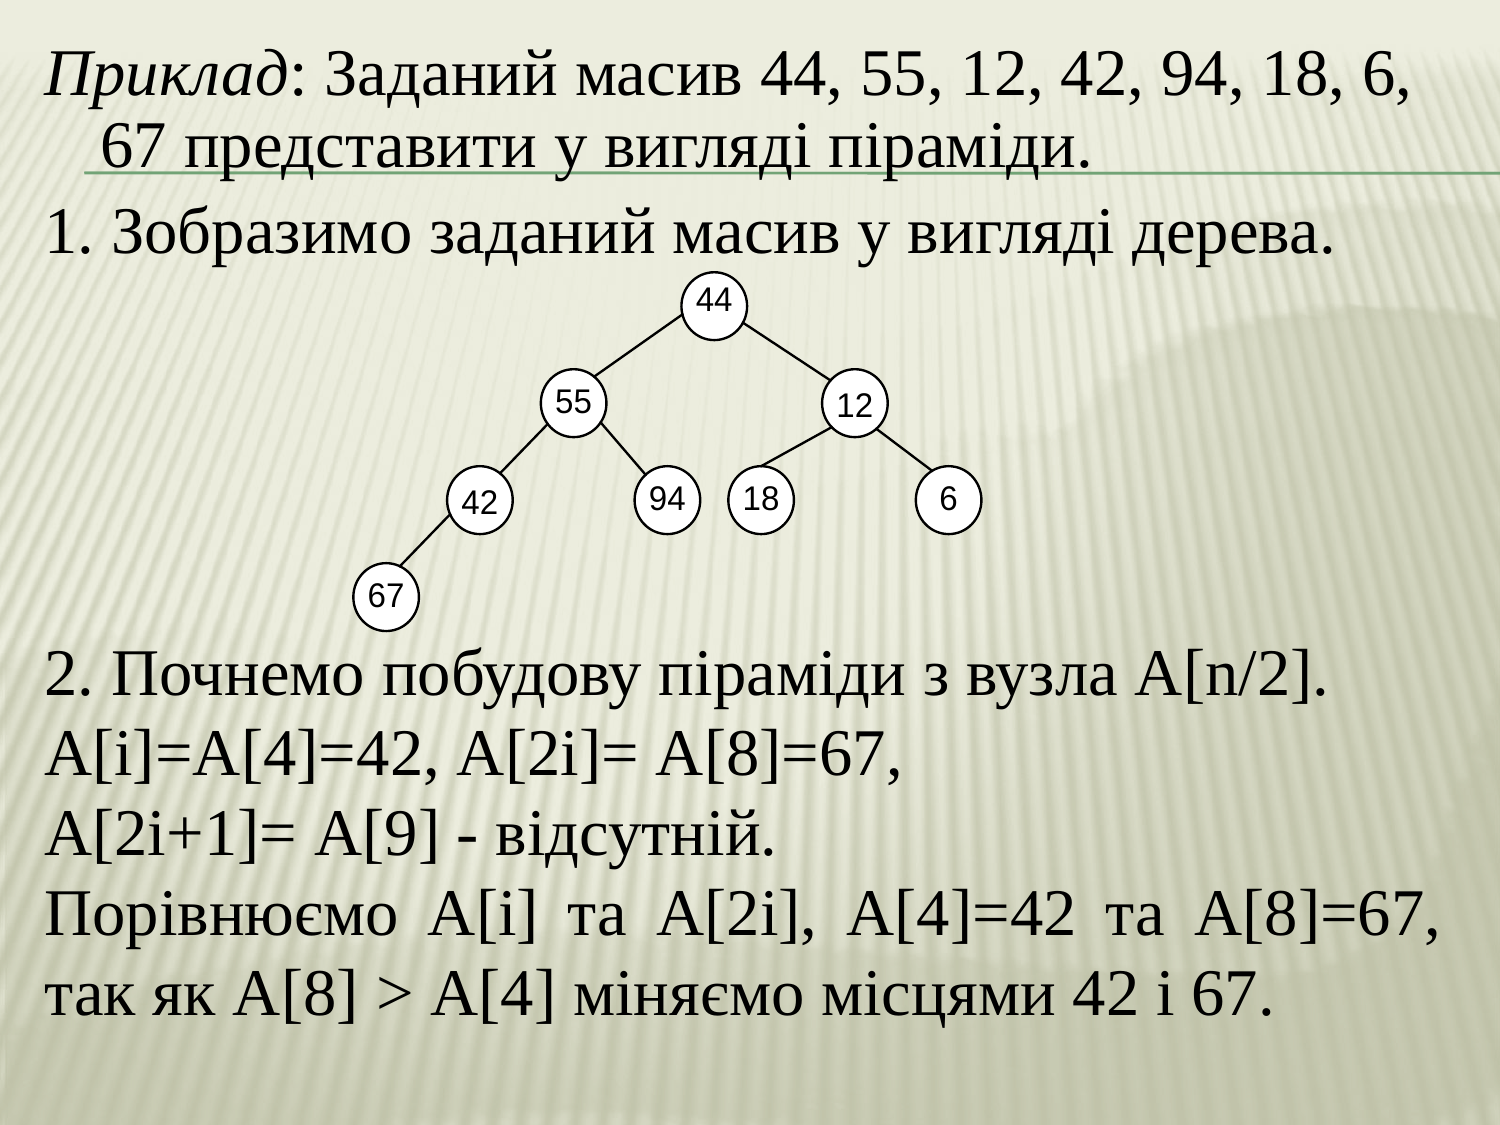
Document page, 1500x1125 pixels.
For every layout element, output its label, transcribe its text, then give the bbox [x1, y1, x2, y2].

list Приклад: Заданий масив 44, 55, 12, 42, 94, 18, 6, 67 представити у вигляді піраміди. 1. Зобразимо заданий масив у вигляді дерева. [29, 31, 1459, 291]
text_box 2. Почнемо побудову піраміди з вузла А[n/2]. А[і]=А[4]=42, А[2і]= А[8]=67, А[2і+1]= А[9] - відсутній. Порівнюємо А[і] та А[2і], А[4]=42 та А[8]=67, так як А[8] > А[4] міняємо місцями 42 і 67. [29, 621, 1459, 1037]
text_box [348, 266, 987, 637]
